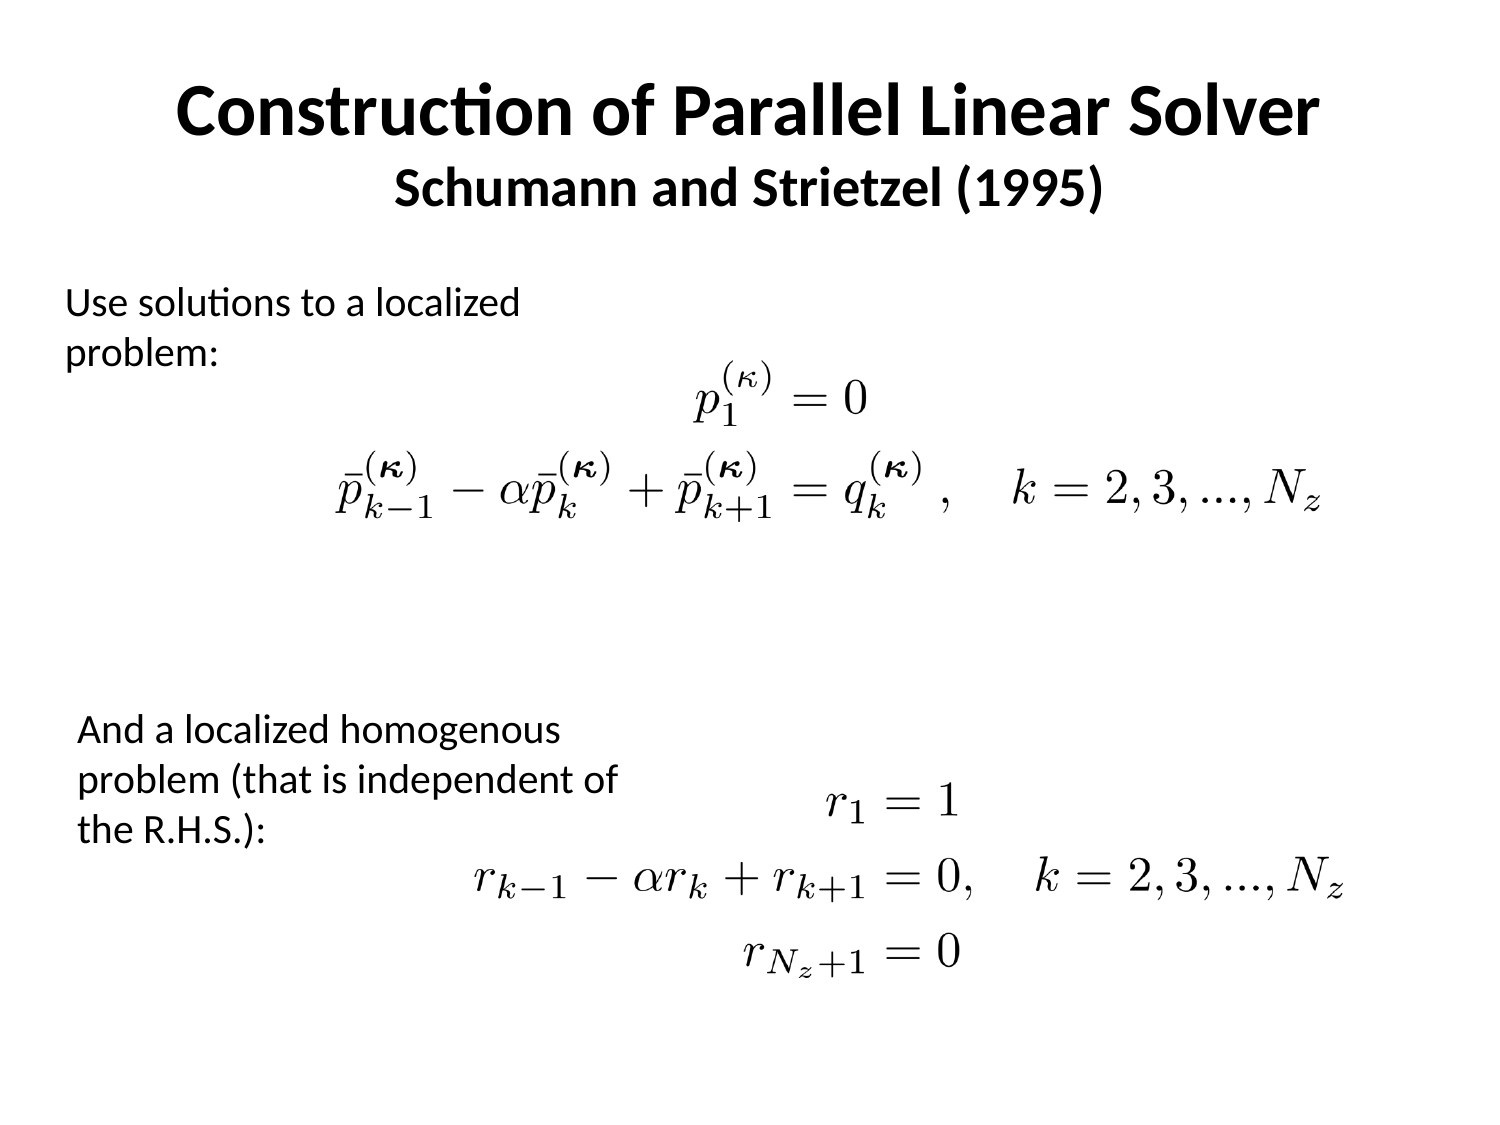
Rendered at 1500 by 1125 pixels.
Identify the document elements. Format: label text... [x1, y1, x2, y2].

picture [335, 360, 1321, 522]
picture [474, 781, 1344, 978]
text_box Use solutions to a localized problem: [50, 266, 550, 382]
text_box And a localized homogenous problem (that is independent of the R.H.S.): [62, 694, 663, 860]
title Construction of Parallel Linear Solver Schumann and Strietzel (1995) [75, 45, 1425, 233]
